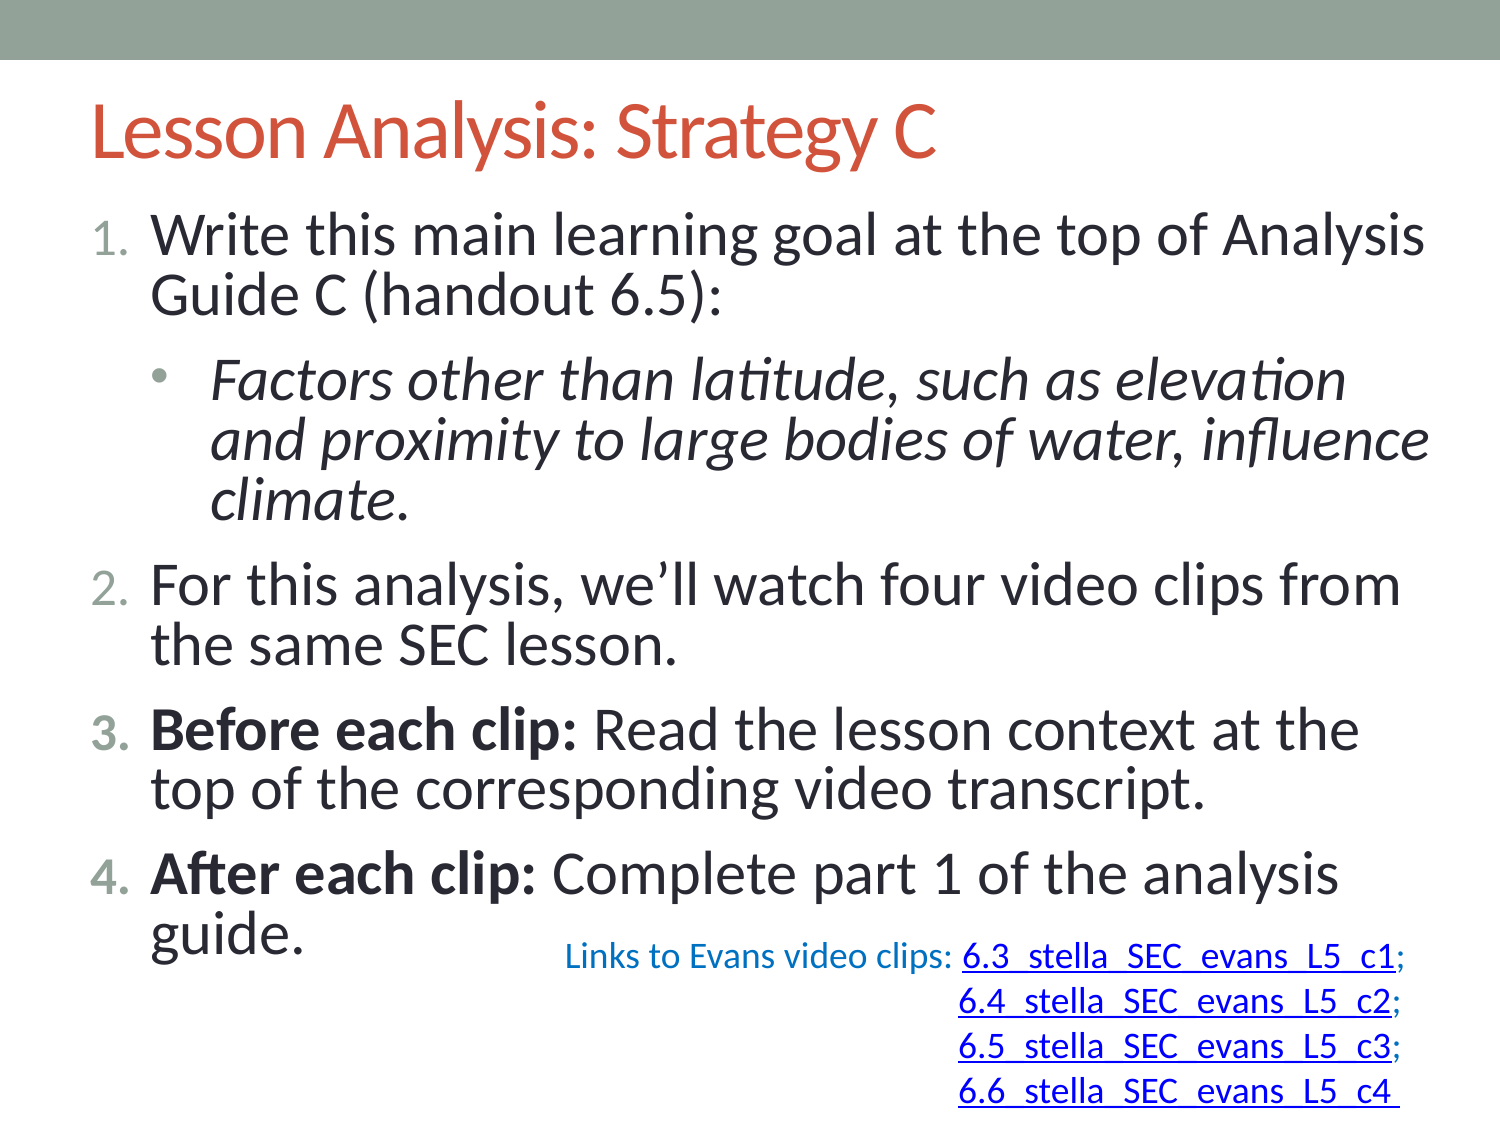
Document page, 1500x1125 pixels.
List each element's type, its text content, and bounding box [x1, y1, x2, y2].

list Write this main learning goal at the top of Analysis Guide C (handout 6.5): Factors other than latitude, such as elevation and proximity to large bodies of water, influence climate. For this analysis, we’ll watch four video clips from the same SEC lesson. Before each clip: Read the lesson context at the top of the corresponding video transcript. After each clip: Complete part 1 of the analysis guide. [75, 174, 1450, 1090]
title Lesson Analysis: Strategy C [75, 50, 1425, 200]
text_box Links to Evans video clips: 6.3_stella_SEC_evans_L5_c1; 6.4_stella_SEC_evans_L5_c2; 6.5_stella_SEC_evans_L5_c3; 6.6_stella_SEC_evans_L5_c4 [549, 923, 1475, 1119]
